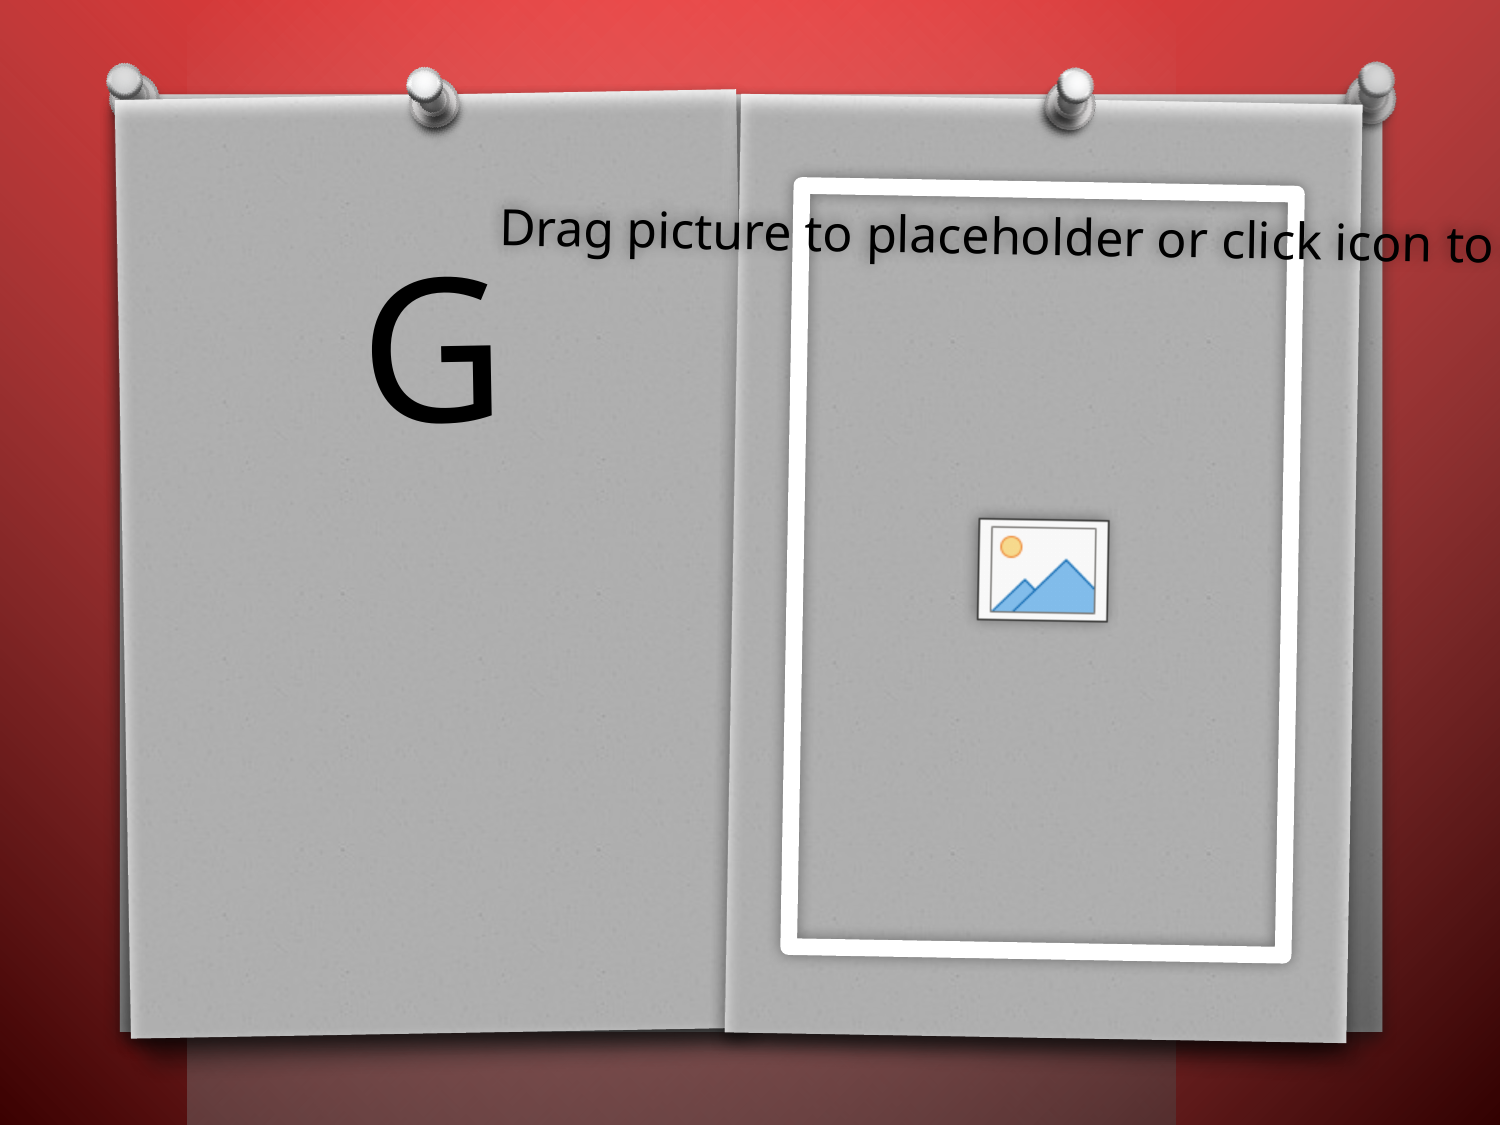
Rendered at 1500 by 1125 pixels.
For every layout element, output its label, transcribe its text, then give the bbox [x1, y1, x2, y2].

picture [1016, 41, 1138, 162]
picture [803, 197, 1282, 943]
picture [375, 33, 497, 157]
title G [179, 222, 687, 475]
